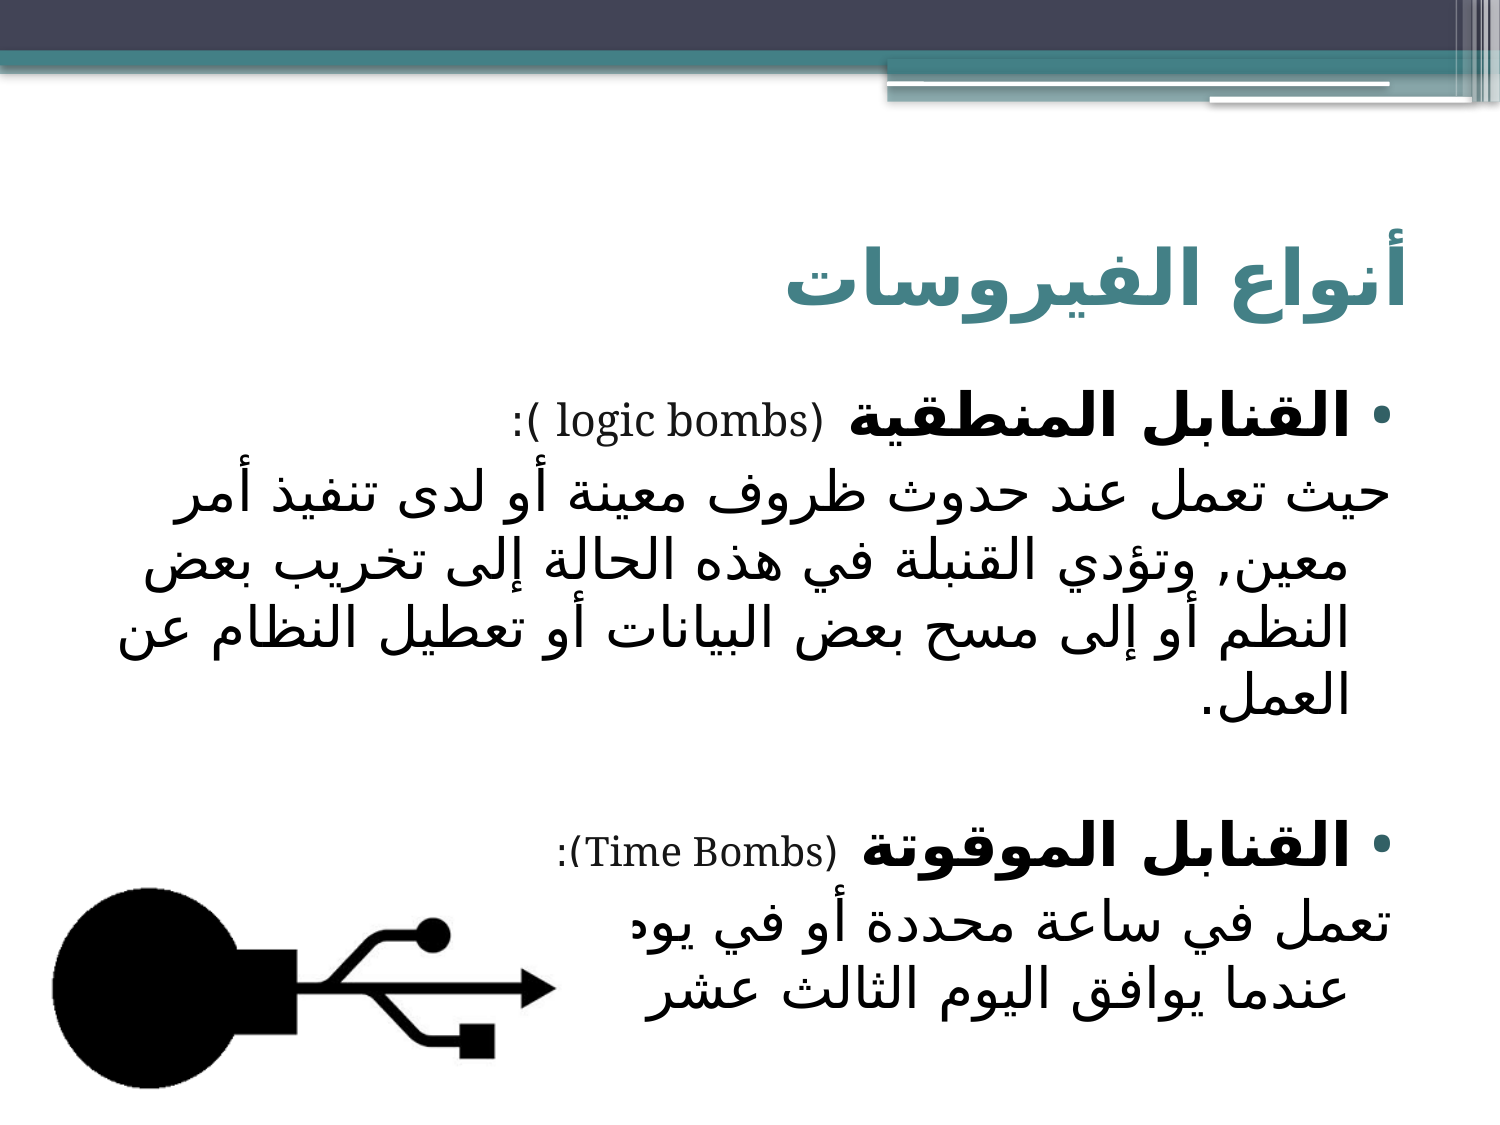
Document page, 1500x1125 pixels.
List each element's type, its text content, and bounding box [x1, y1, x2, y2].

list القنابل المنطقية (logic bombs ): حيث تعمل عند حدوث ظروف معينة أو لدى تنفيذ أمر معين, وتؤدي القنبلة في هذه الحالة إلى تخريب بعض النظم أو إلى مسح بعض البيانات أو تعطيل النظام عن العمل. القنابل الموقوتة (Time Bombs): تعمل في ساعة محددة أو في يوم معين كأن تحدث مثلا عندما يوافق اليوم الثالث عشر من الشهر يوم الجمعة. [75, 368, 1425, 1079]
title أنواع الفيروسات [75, 187, 1425, 363]
picture [34, 866, 633, 1095]
